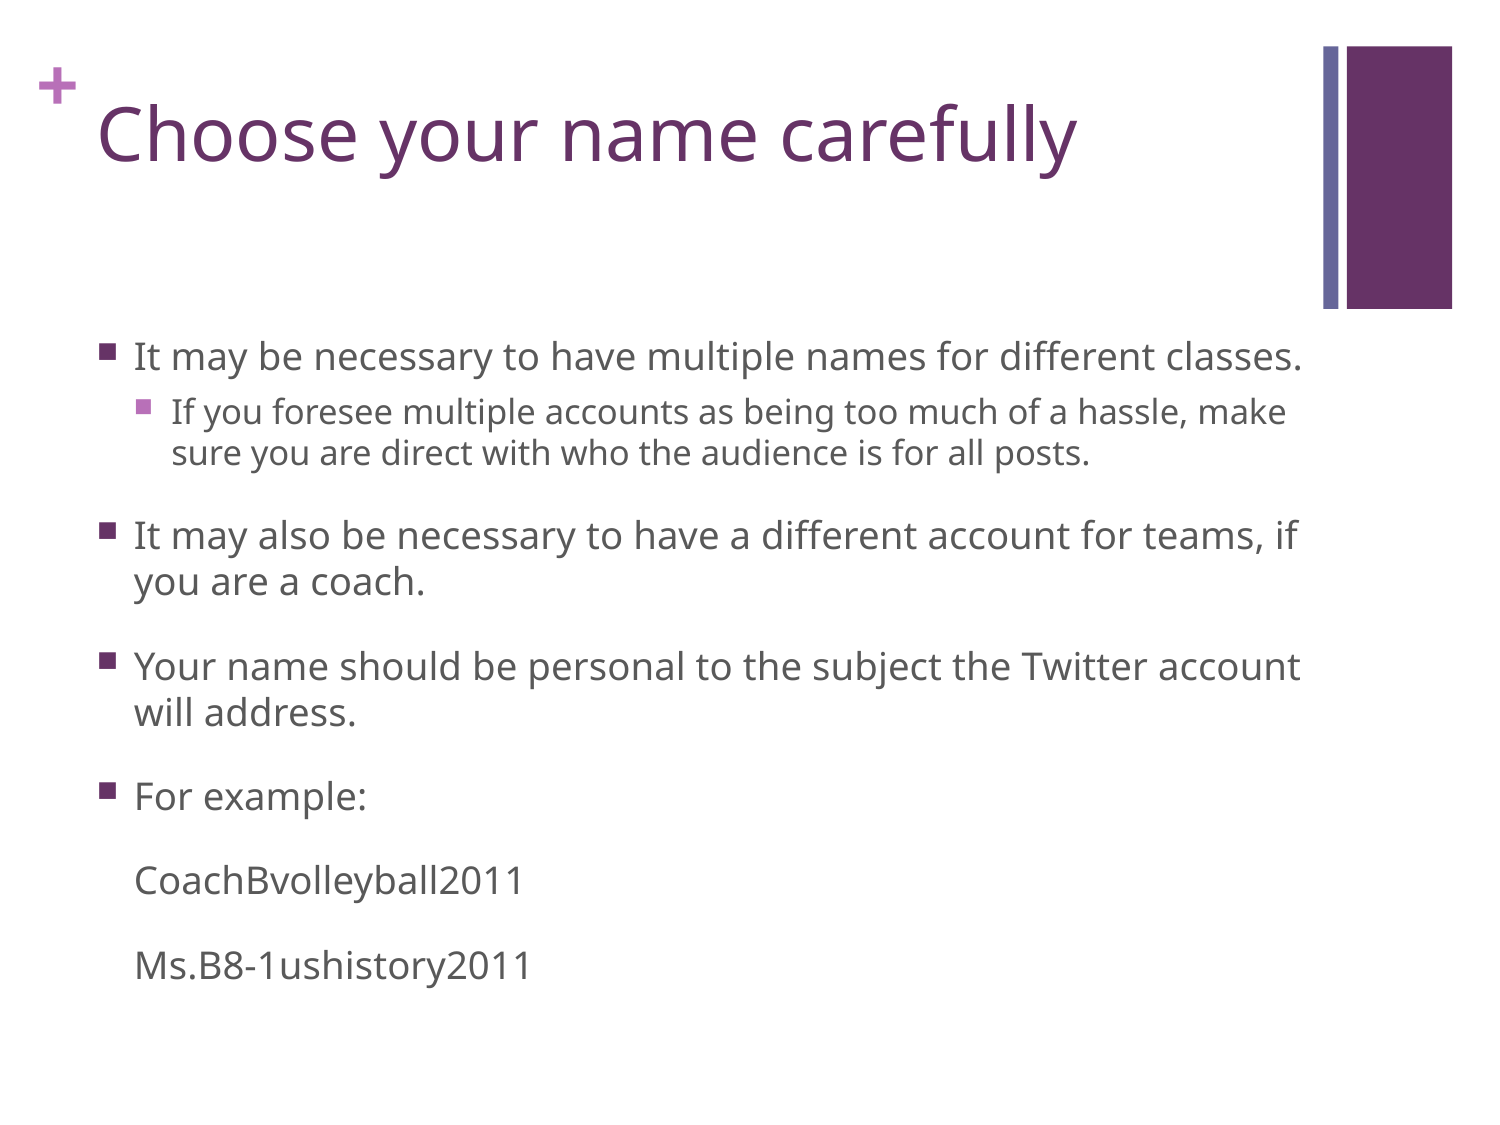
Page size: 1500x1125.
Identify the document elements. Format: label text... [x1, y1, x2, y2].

list It may be necessary to have multiple names for different classes. If you foresee multiple accounts as being too much of a hassle, make sure you are direct with who the audience is for all posts. It may also be necessary to have a different account for teams, if you are a coach. Your name should be personal to the subject the Twitter account will address. For example: CoachBvolleyball2011 Ms.B8-1ushistory2011 [81, 324, 1322, 1005]
title Choose your name carefully [81, 79, 1322, 263]
